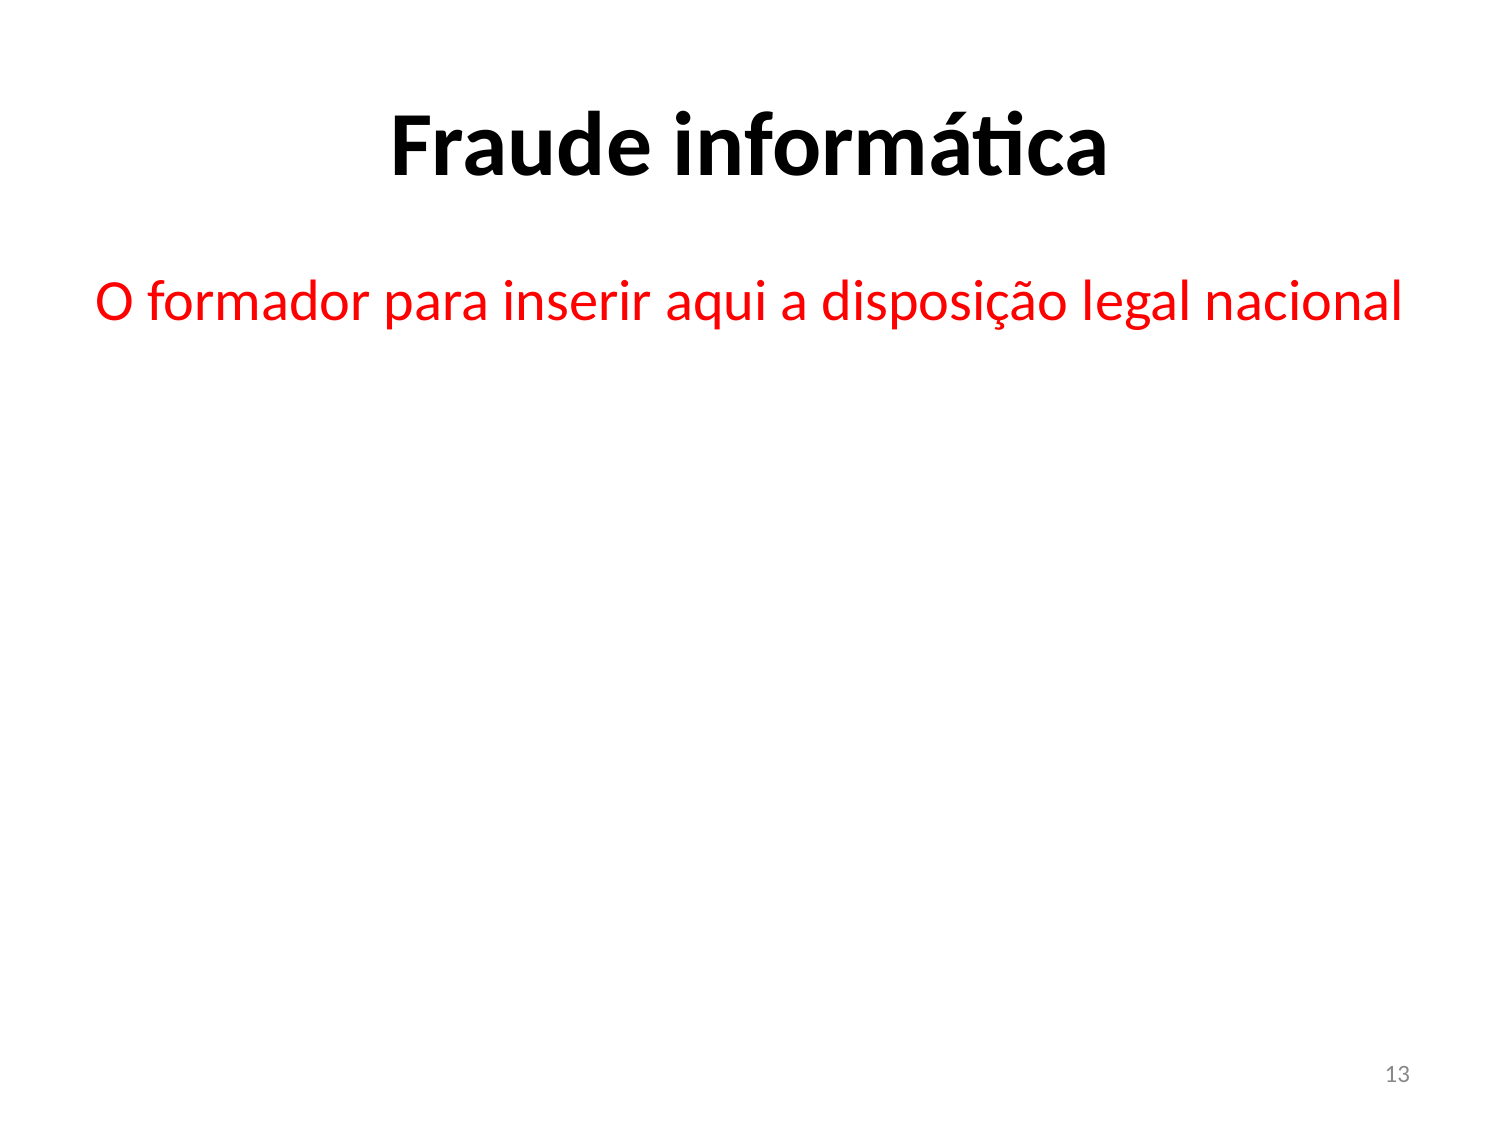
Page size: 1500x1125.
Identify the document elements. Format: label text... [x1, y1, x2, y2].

list O formador para inserir aqui a disposição legal nacional [75, 262, 1425, 1005]
title Fraude informática [75, 45, 1425, 233]
slide_number 13 [1074, 1042, 1425, 1103]
